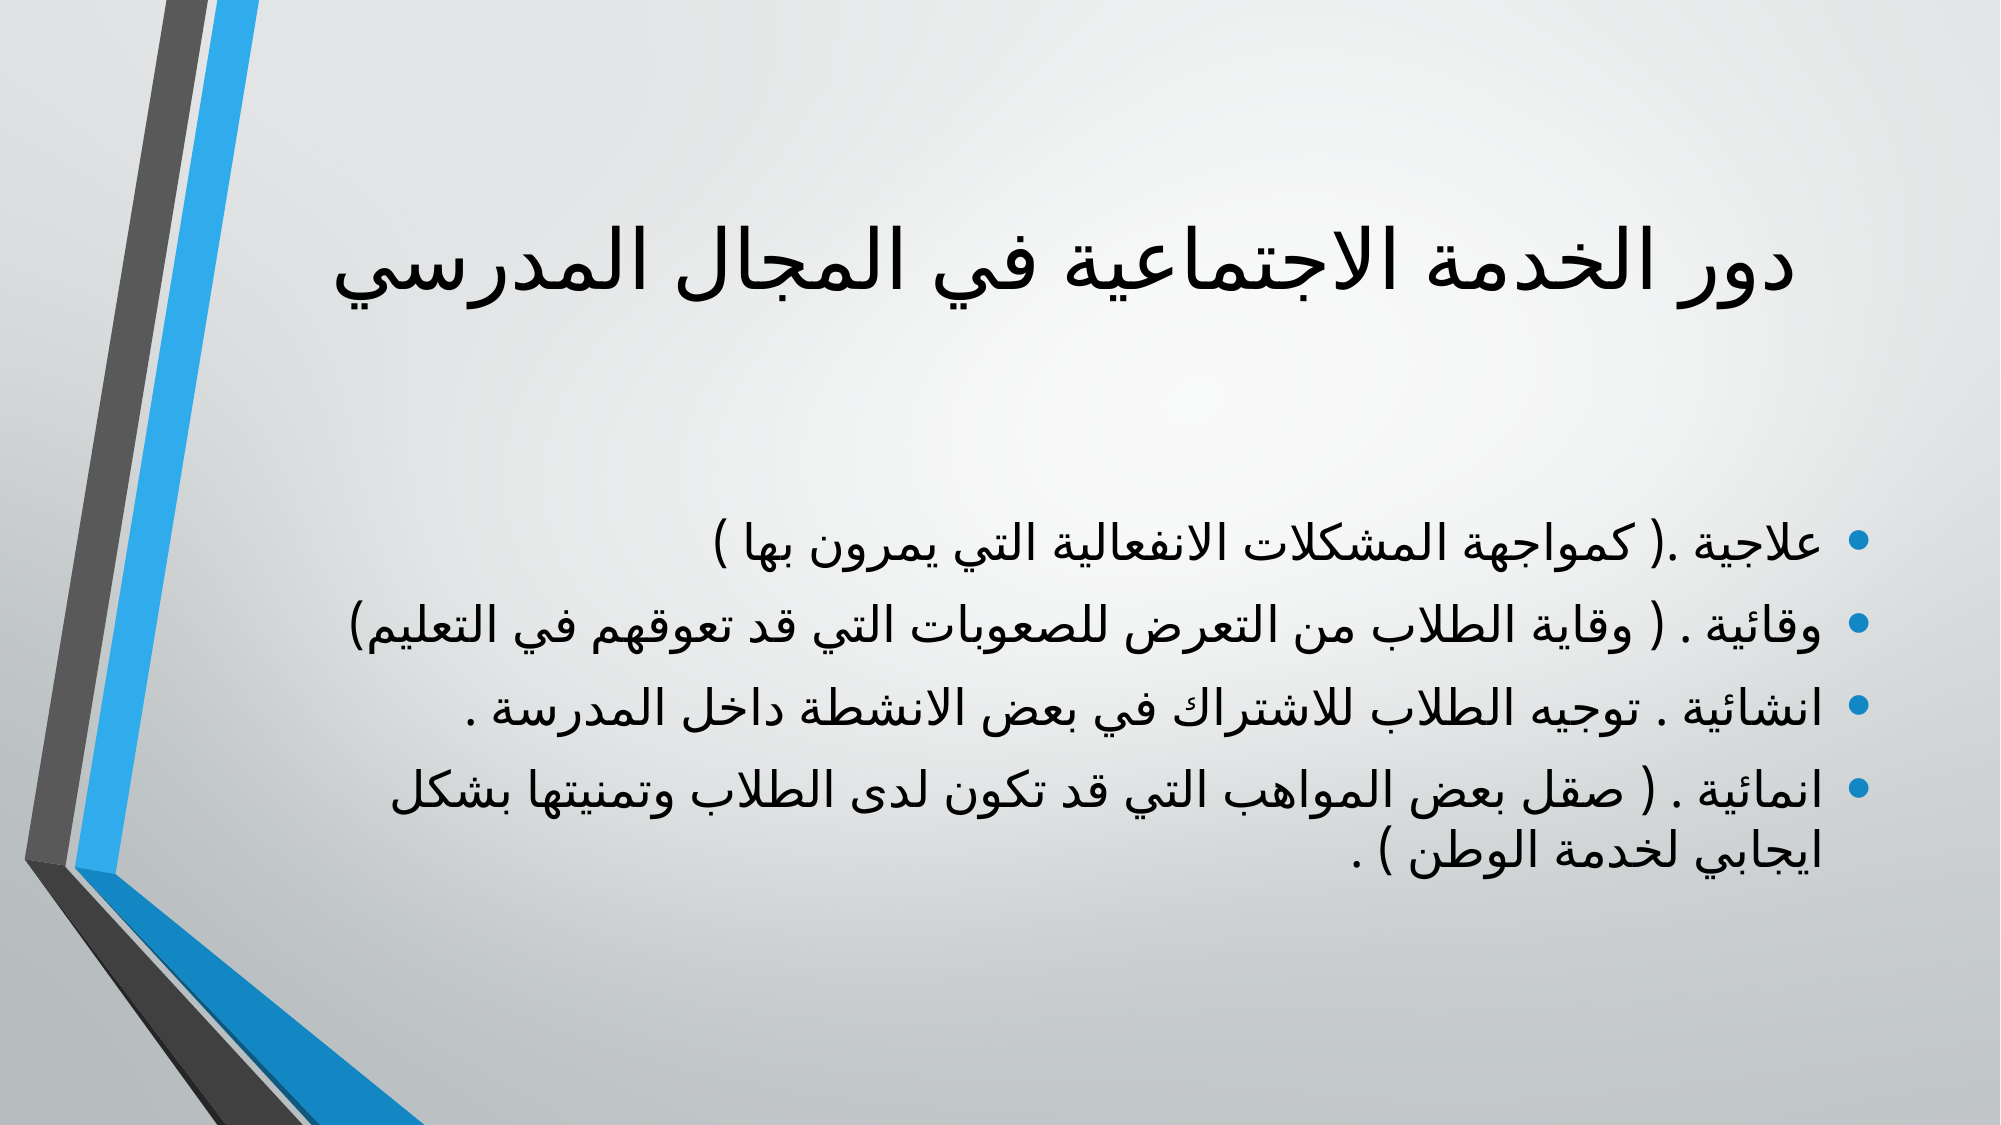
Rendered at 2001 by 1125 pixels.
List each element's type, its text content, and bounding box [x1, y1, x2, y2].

list علاجية .( كمواجهة المشكلات الانفعالية التي يمرون بها ) وقائية . ( وقاية الطلاب من التعرض للصعوبات التي قد تعوقهم في التعليم) انشائية . توجيه الطلاب للاشتراك في بعض الانشطة داخل المدرسة . انمائية . ( صقل بعض المواهب التي قد تكون لدى الطلاب وتمنيتها بشكل ايجابي لخدمة الوطن ) . [243, 437, 1887, 950]
title دور الخدمة الاجتماعية في المجال المدرسي [243, 112, 1887, 400]
